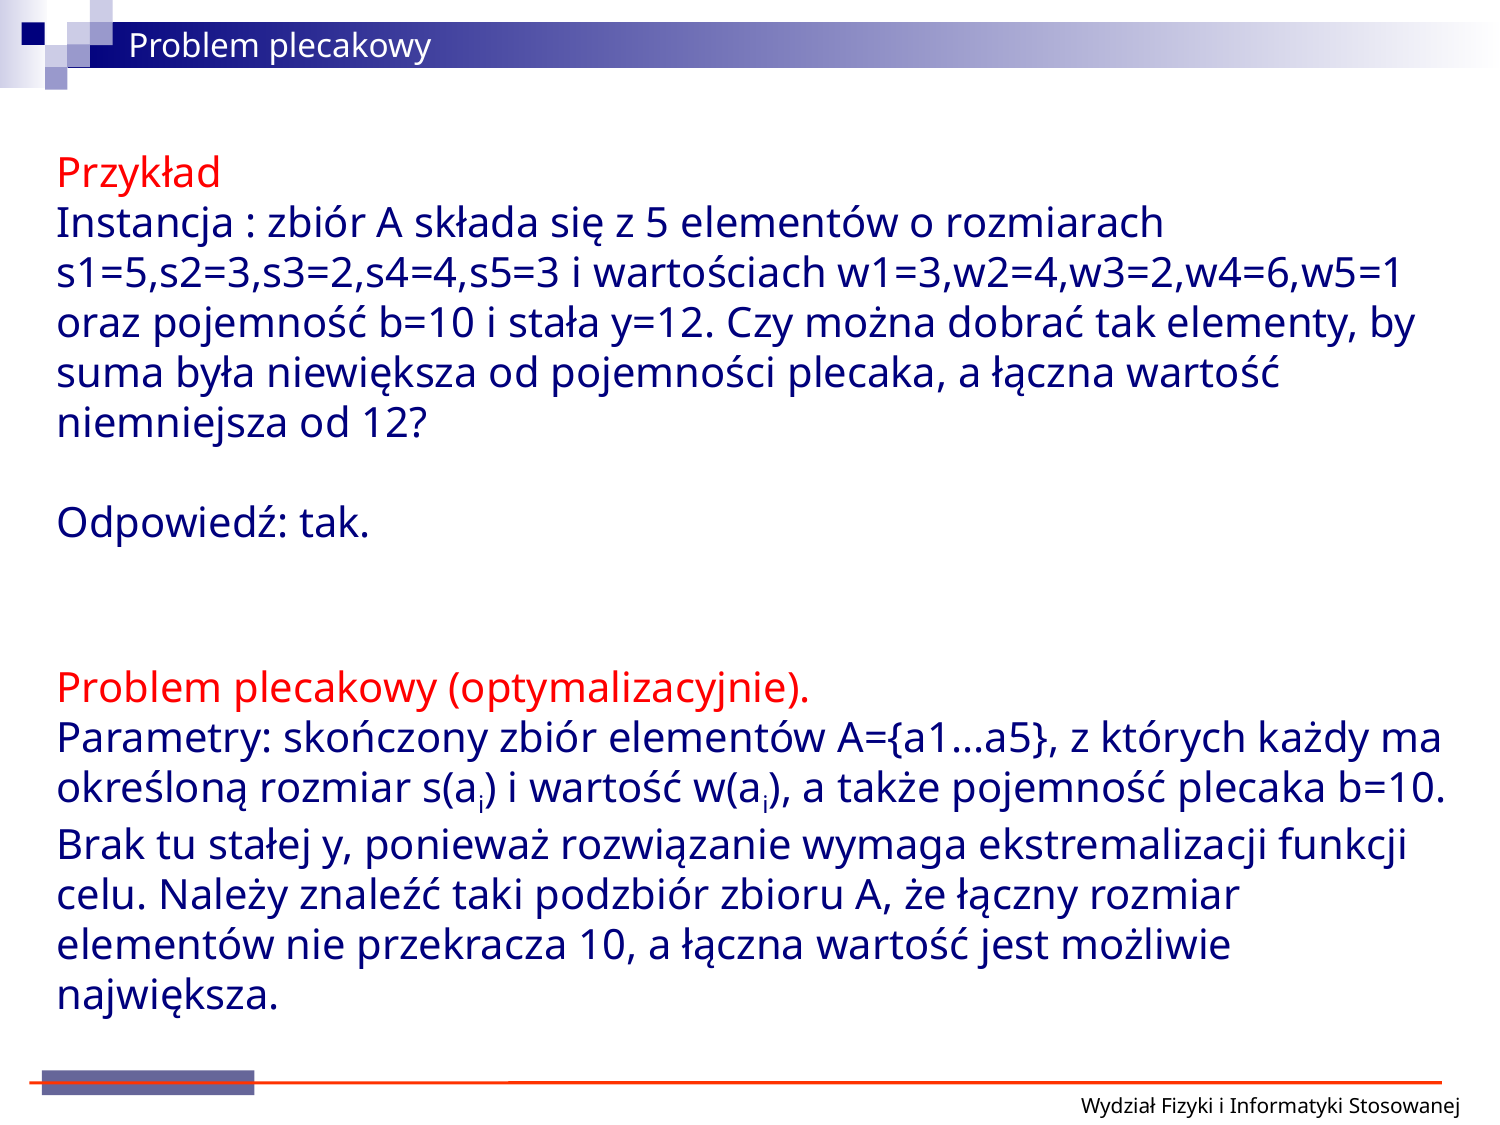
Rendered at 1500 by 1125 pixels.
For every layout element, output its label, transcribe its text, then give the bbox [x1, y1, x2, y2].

text_box Wydział Fizyki i Informatyki Stosowanej [1066, 1084, 1476, 1125]
text_box Przykład Instancja : zbiór A składa się z 5 elementów o rozmiarach s1=5,s2=3,s3=2,s4=4,s5=3 i wartościach w1=3,w2=4,w3=2,w4=6,w5=1 oraz pojemność b=10 i stała y=12. Czy można dobrać tak elementy, by suma była niewiększa od pojemności plecaka, a łączna wartość niemniejsza od 12? Odpowiedź: tak. [41, 138, 1462, 554]
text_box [29, 1070, 1443, 1096]
text_box Problem plecakowy [113, 16, 749, 71]
text_box Problem plecakowy (optymalizacyjnie). Parametry: skończony zbiór elementów A={a1...a5}, z których każdy ma określoną rozmiar s(ai) i wartość w(ai), a także pojemność plecaka b=10. Brak tu stałej y, ponieważ rozwiązanie wymaga ekstremalizacji funkcji celu. Należy znaleźć taki podzbiór zbioru A, że łączny rozmiar elementów nie przekracza 10, a łączna wartość jest możliwie największa. [41, 653, 1462, 1026]
